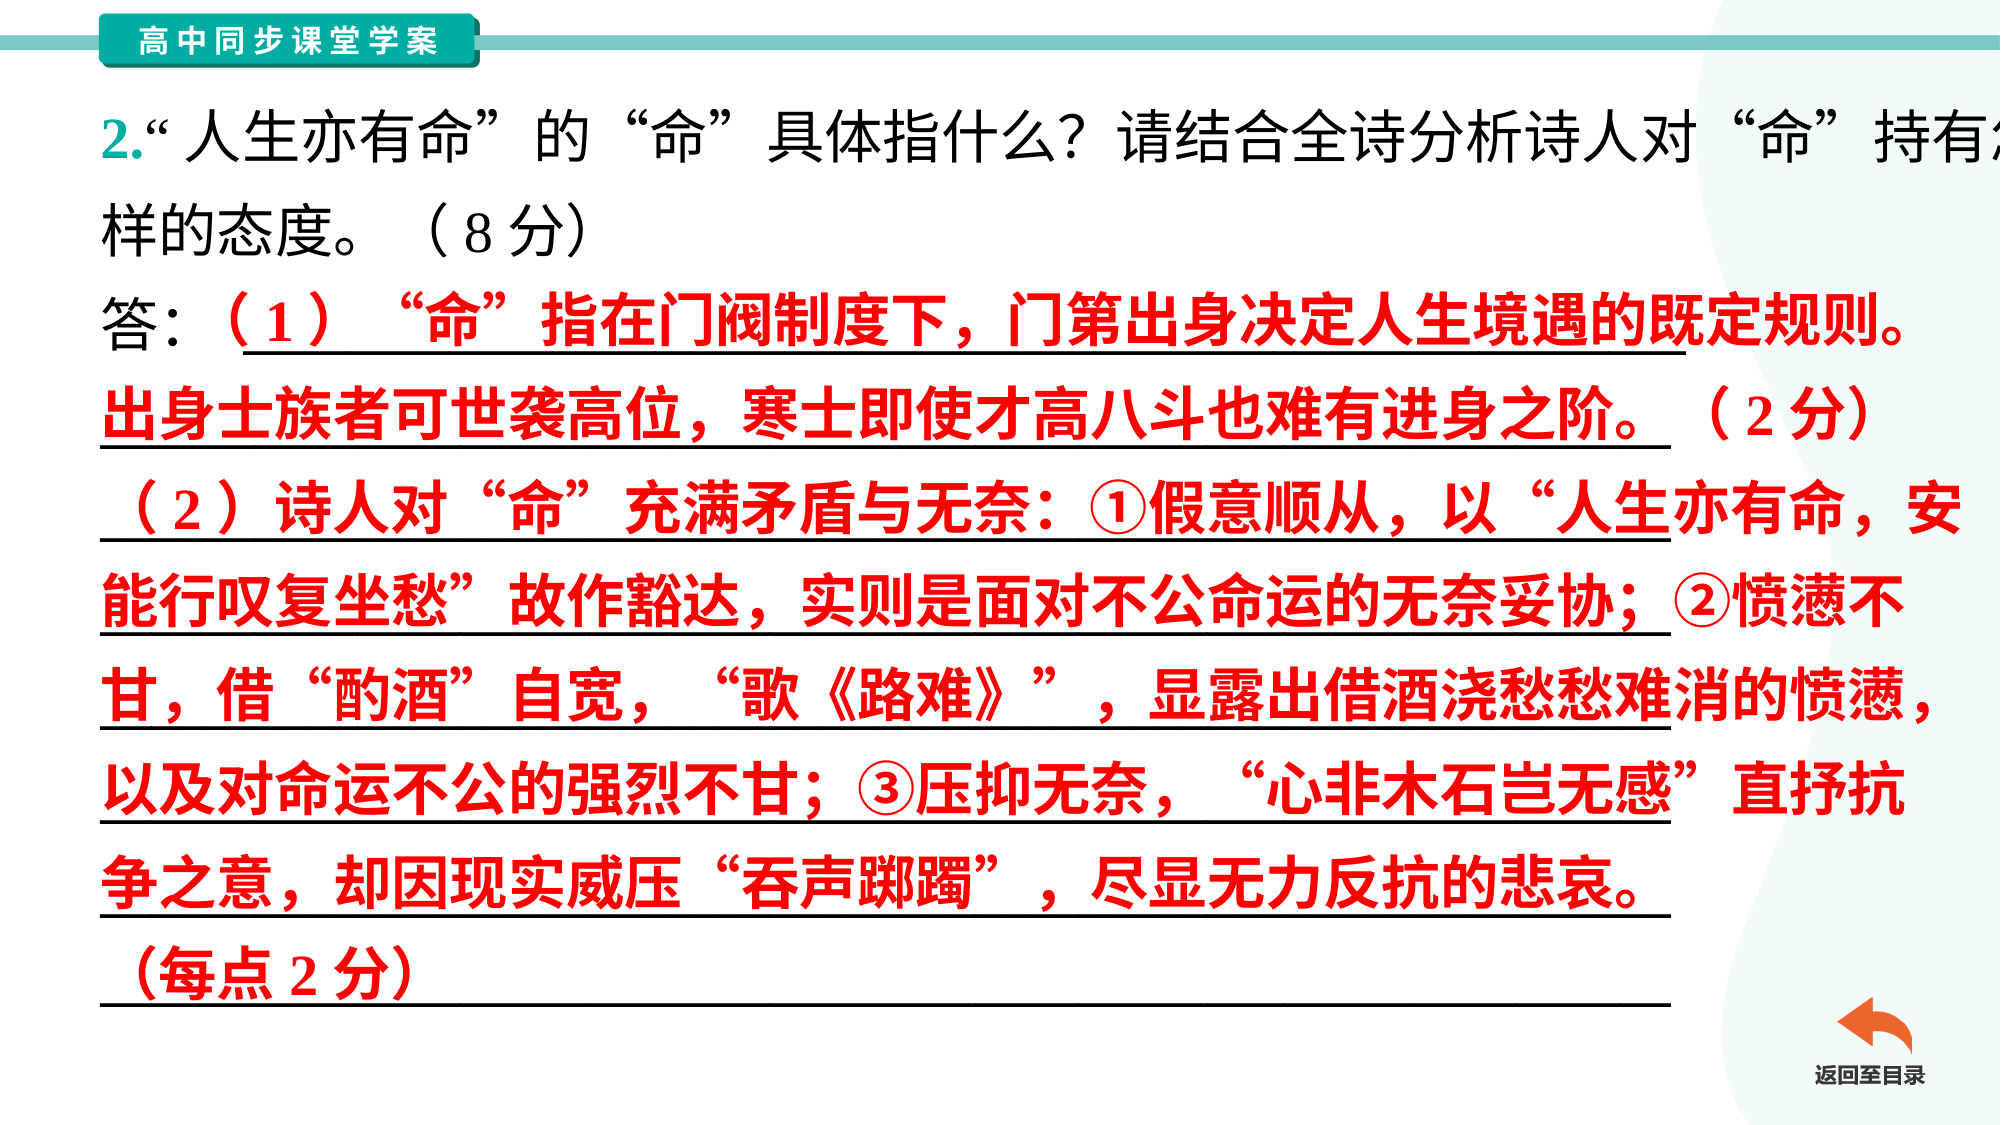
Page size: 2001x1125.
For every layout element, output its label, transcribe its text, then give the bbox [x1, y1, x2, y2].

text_box 2.“人生亦有命”的“命”具体指什么？请结合全诗分析诗人对“命”持有怎 样的态度。（8分） 答： ________________________________________________________ _____________________________________________________________ _____________________________________________________________ _____________________________________________________________ _____________________________________________________________ _____________________________________________________________ _____________________________________________________________ _____________________________________________________________ [100, 76, 1899, 259]
picture [0, 0, 2000, 1125]
text_box （1）“命”指在门阀制度下，门第出身决定人生境遇的既定规则。 出身士族者可世袭高位，寒士即使才高八斗也难有进身之阶。（2分） （2）诗人对“命”充满矛盾与无奈：①假意顺从，以“人生亦有命，安 能行叹复坐愁”故作豁达，实则是面对不公命运的无奈妥协；②愤懑不 甘，借“酌酒”自宽，“歌《路难》”，显露出借酒浇愁愁难消的愤懑， 以及对命运不公的强烈不甘；③压抑无奈，“心非木石岂无感”直抒抗 争之意，却因现实威压“吞声踯躅”，尽显无力反抗的悲哀。 （每点2分） [100, 259, 1899, 999]
